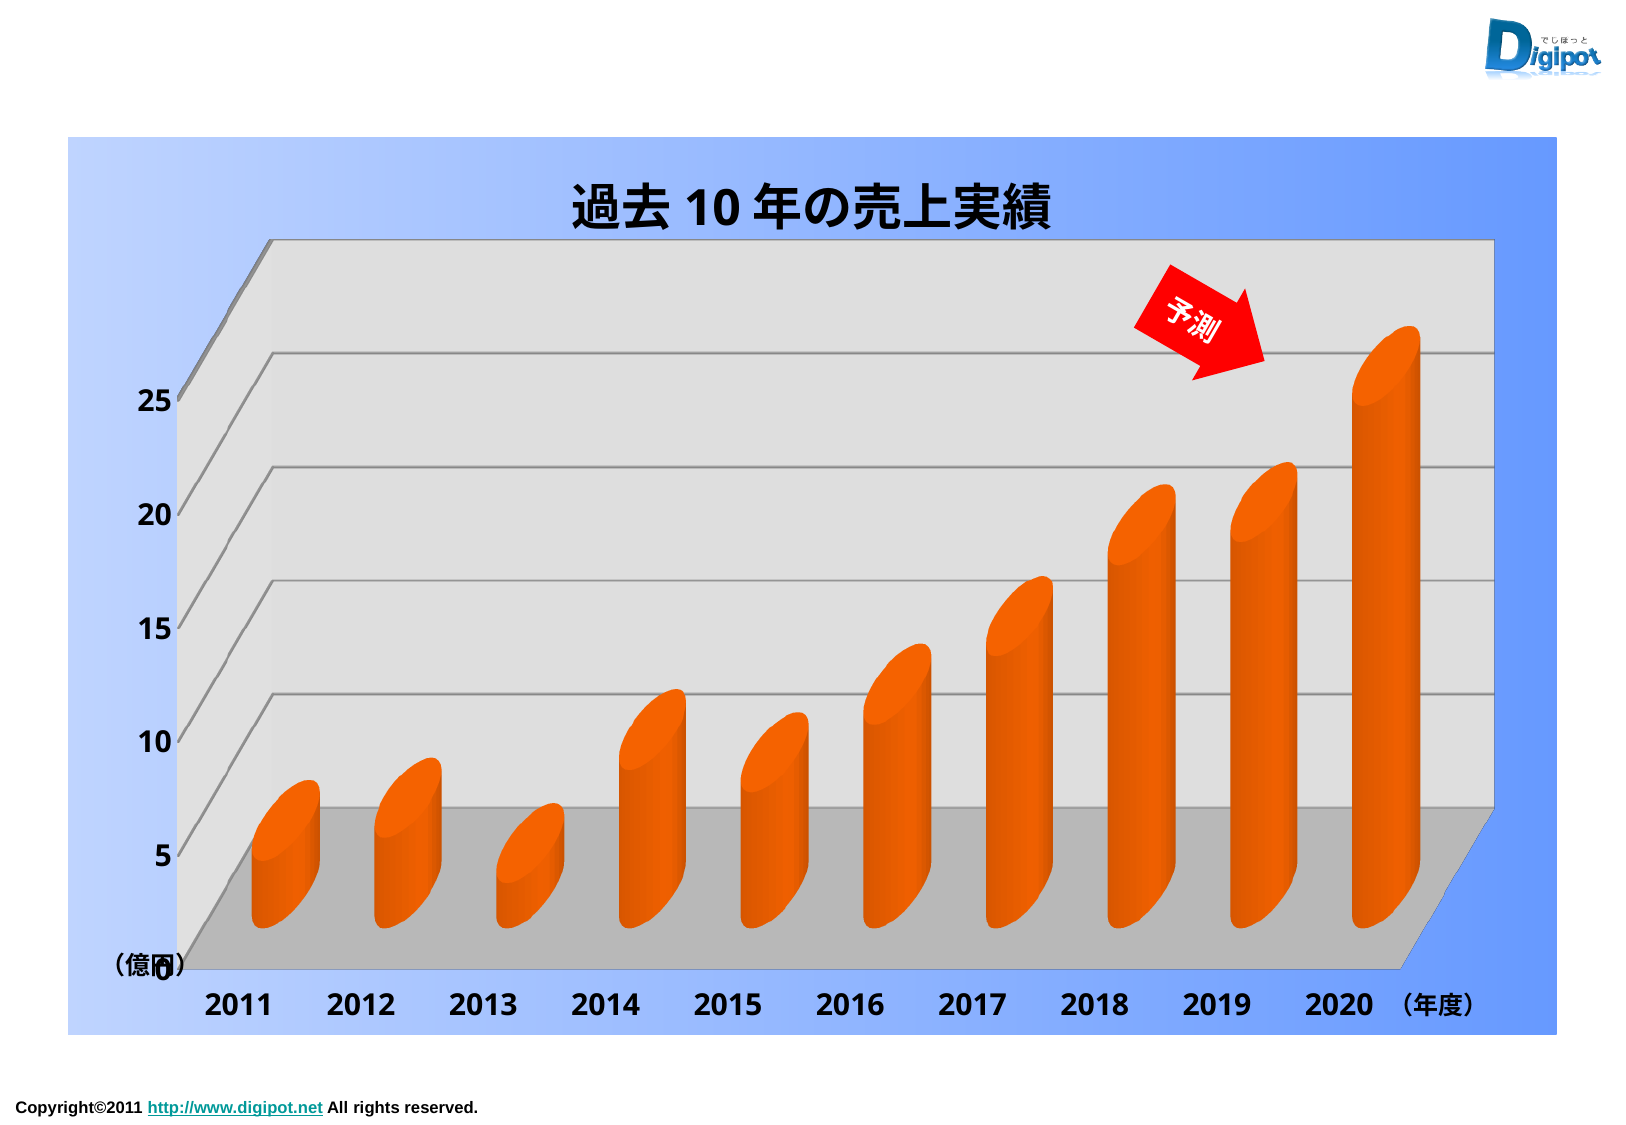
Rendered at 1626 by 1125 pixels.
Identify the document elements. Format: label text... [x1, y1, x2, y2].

text_box [68, 137, 1557, 1035]
chart [64, 222, 1537, 1080]
text_box 過去10年の売上実績 [85, 168, 1539, 244]
picture [1485, 18, 1602, 82]
